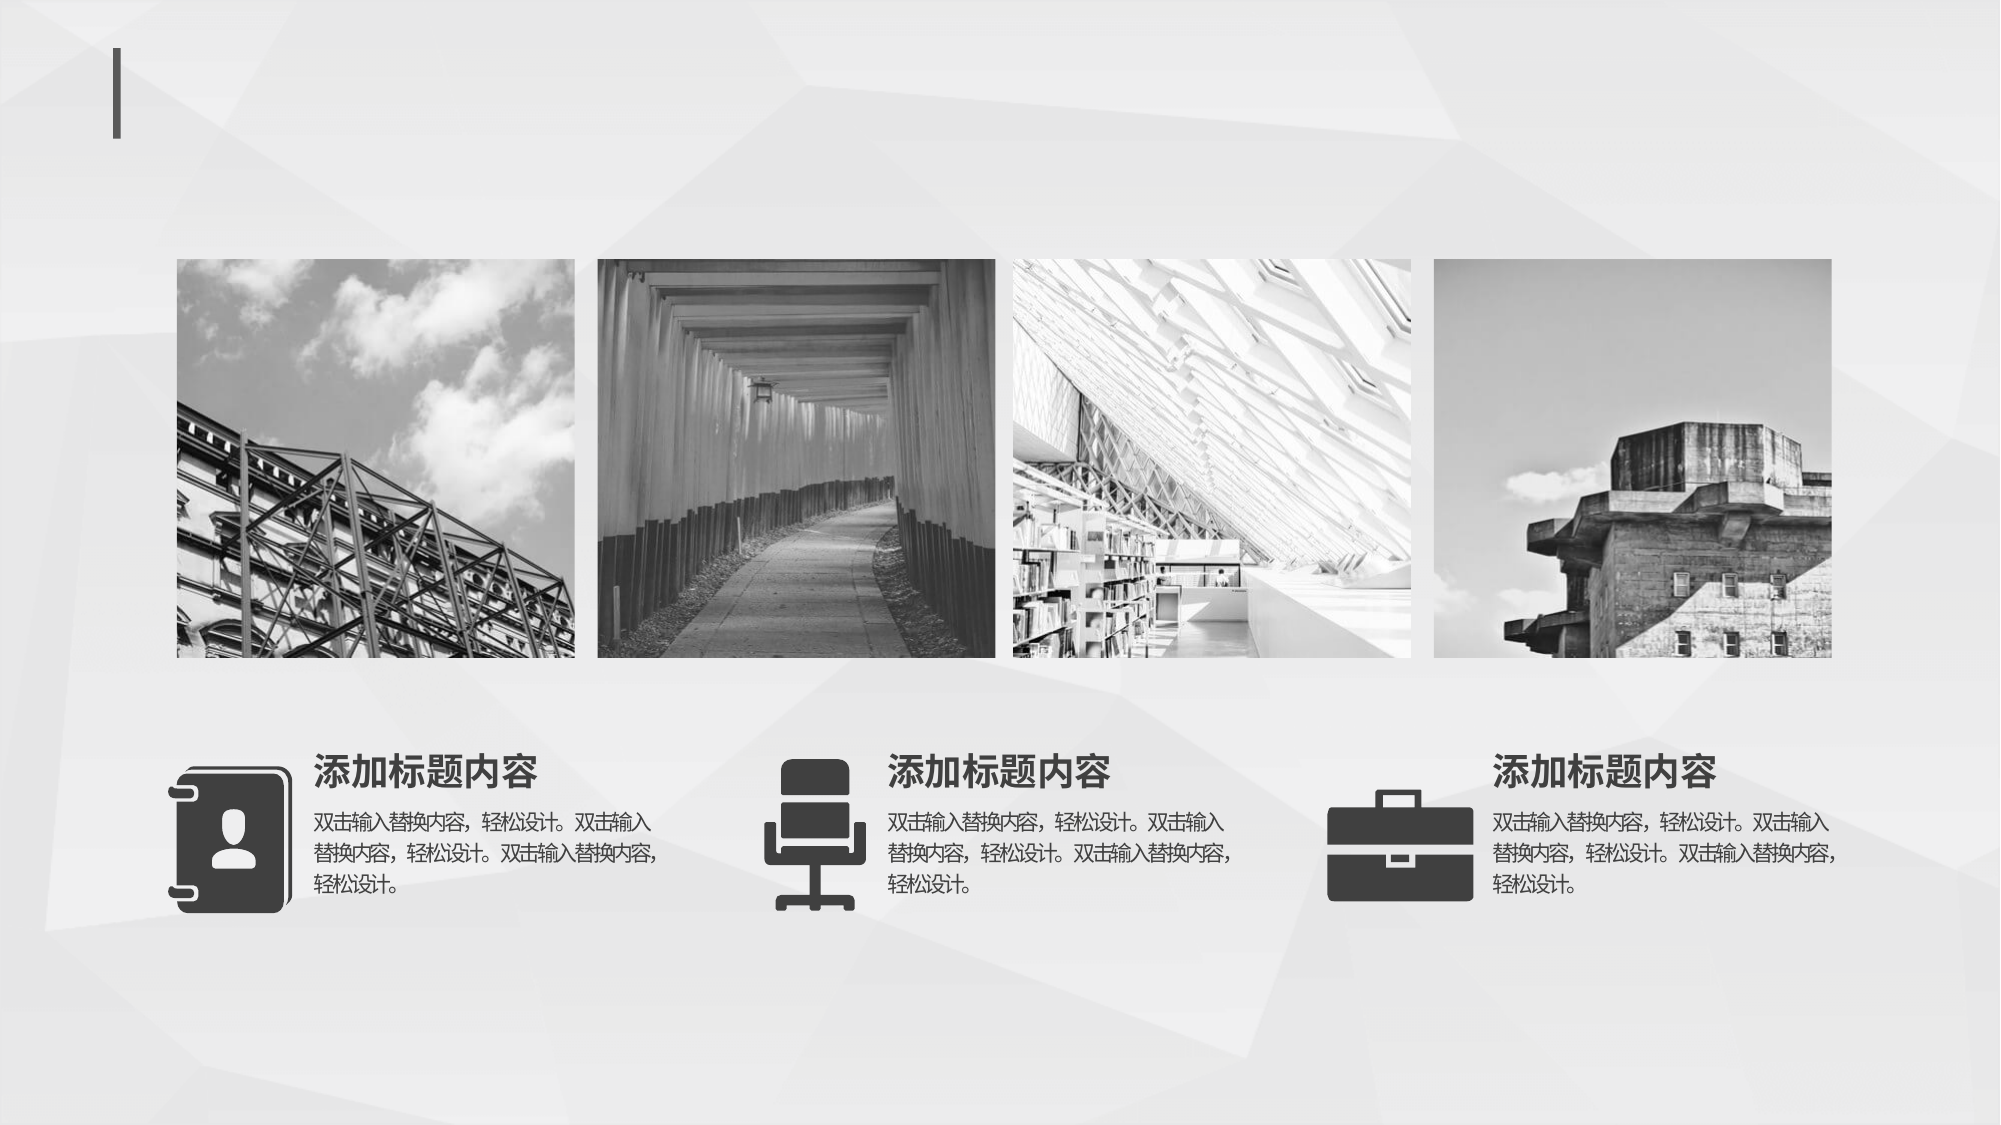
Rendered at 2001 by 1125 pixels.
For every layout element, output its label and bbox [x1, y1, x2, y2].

text_box [168, 786, 195, 799]
text_box [185, 766, 293, 906]
text_box [781, 759, 850, 796]
text_box [299, 740, 674, 907]
text_box [1477, 740, 1853, 907]
text_box [597, 259, 996, 659]
text_box [764, 822, 866, 911]
text_box [1433, 259, 1833, 659]
picture [0, 0, 2000, 1125]
text_box [1327, 789, 1474, 902]
text_box [781, 802, 850, 839]
text_box [176, 773, 284, 914]
text_box [168, 886, 195, 899]
text_box [176, 259, 576, 659]
text_box [872, 740, 1248, 907]
text_box [1012, 259, 1412, 659]
